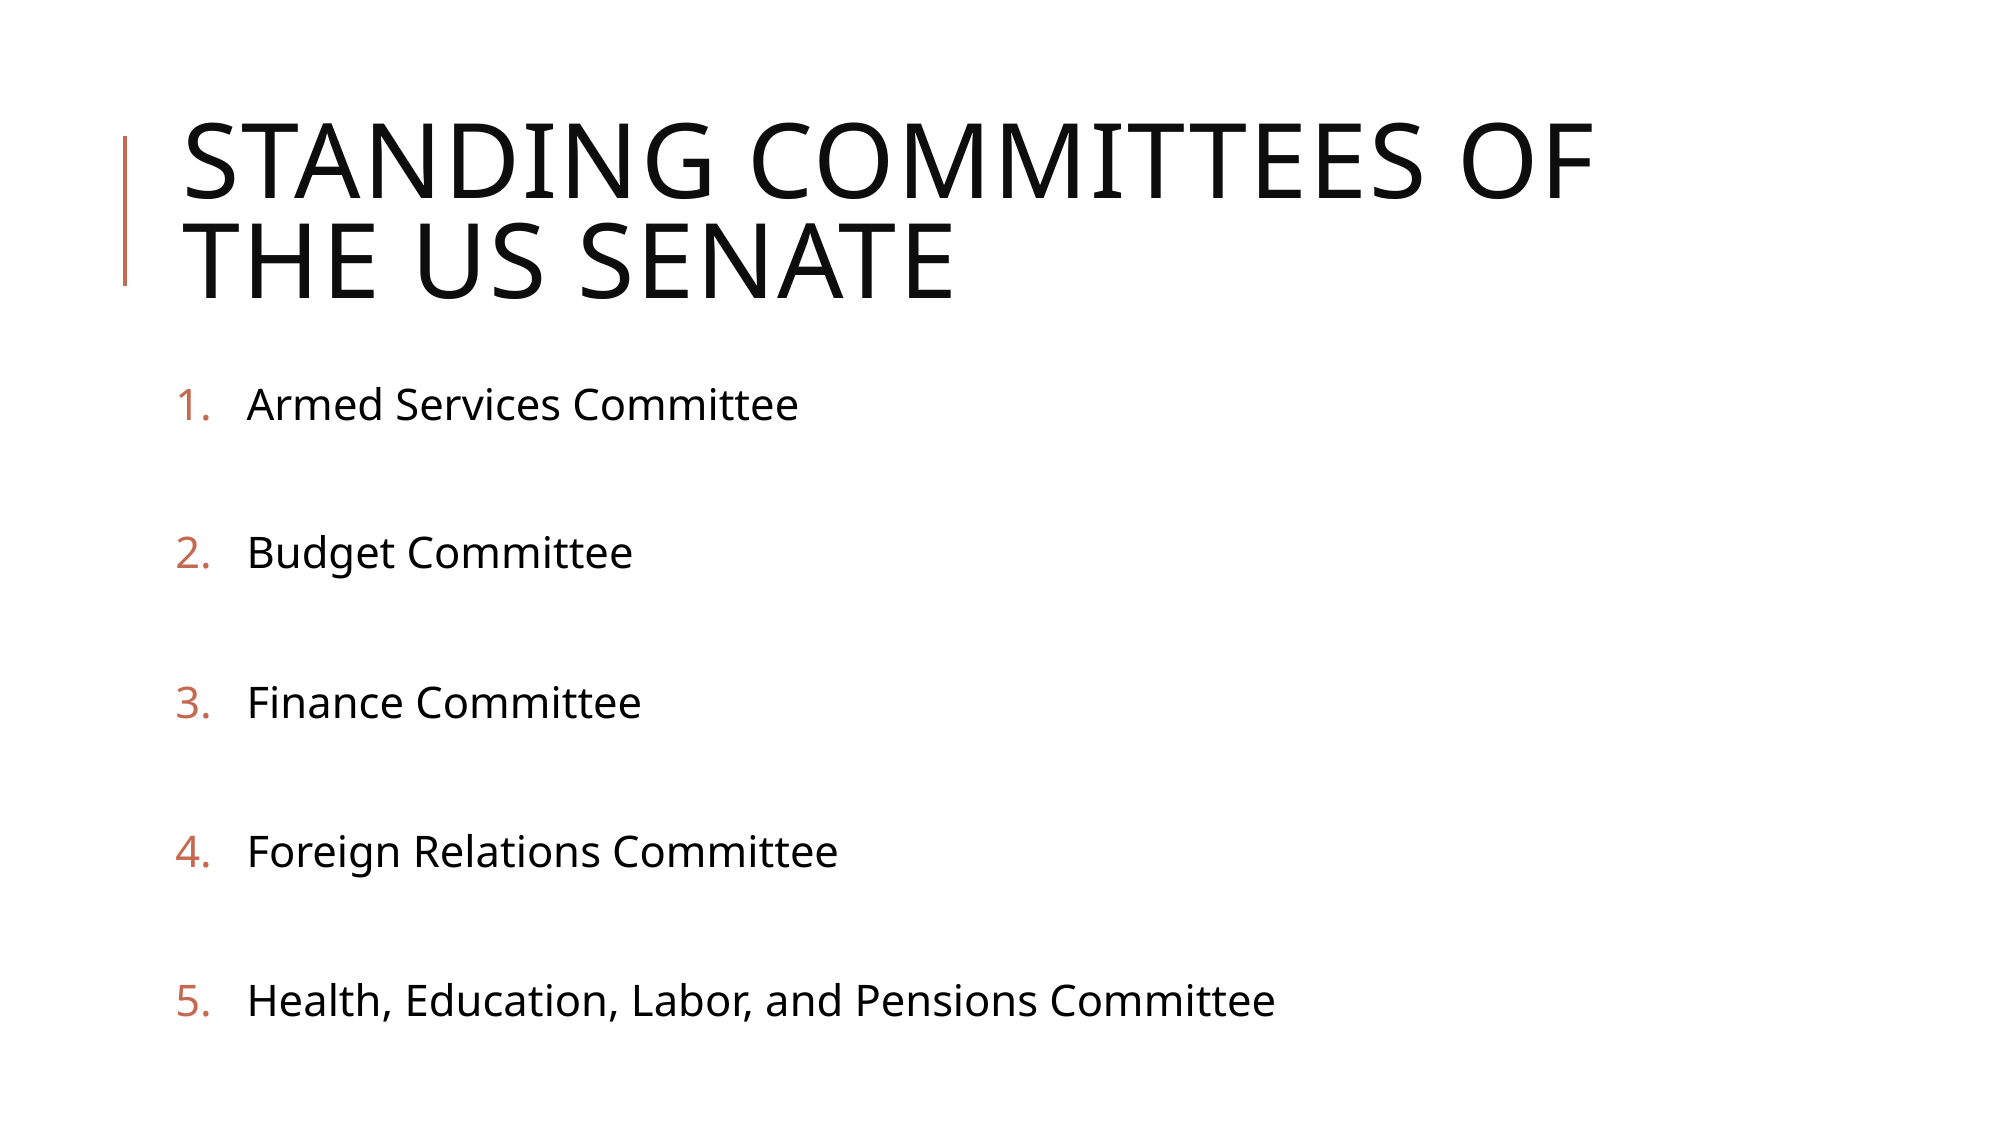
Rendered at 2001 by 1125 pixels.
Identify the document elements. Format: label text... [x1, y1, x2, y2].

list Armed Services Committee Budget Committee Finance Committee Foreign Relations Committee Health, Education, Labor, and Pensions Committee [168, 375, 1763, 1035]
title Standing Committees of the US Senate [168, 96, 1763, 342]
